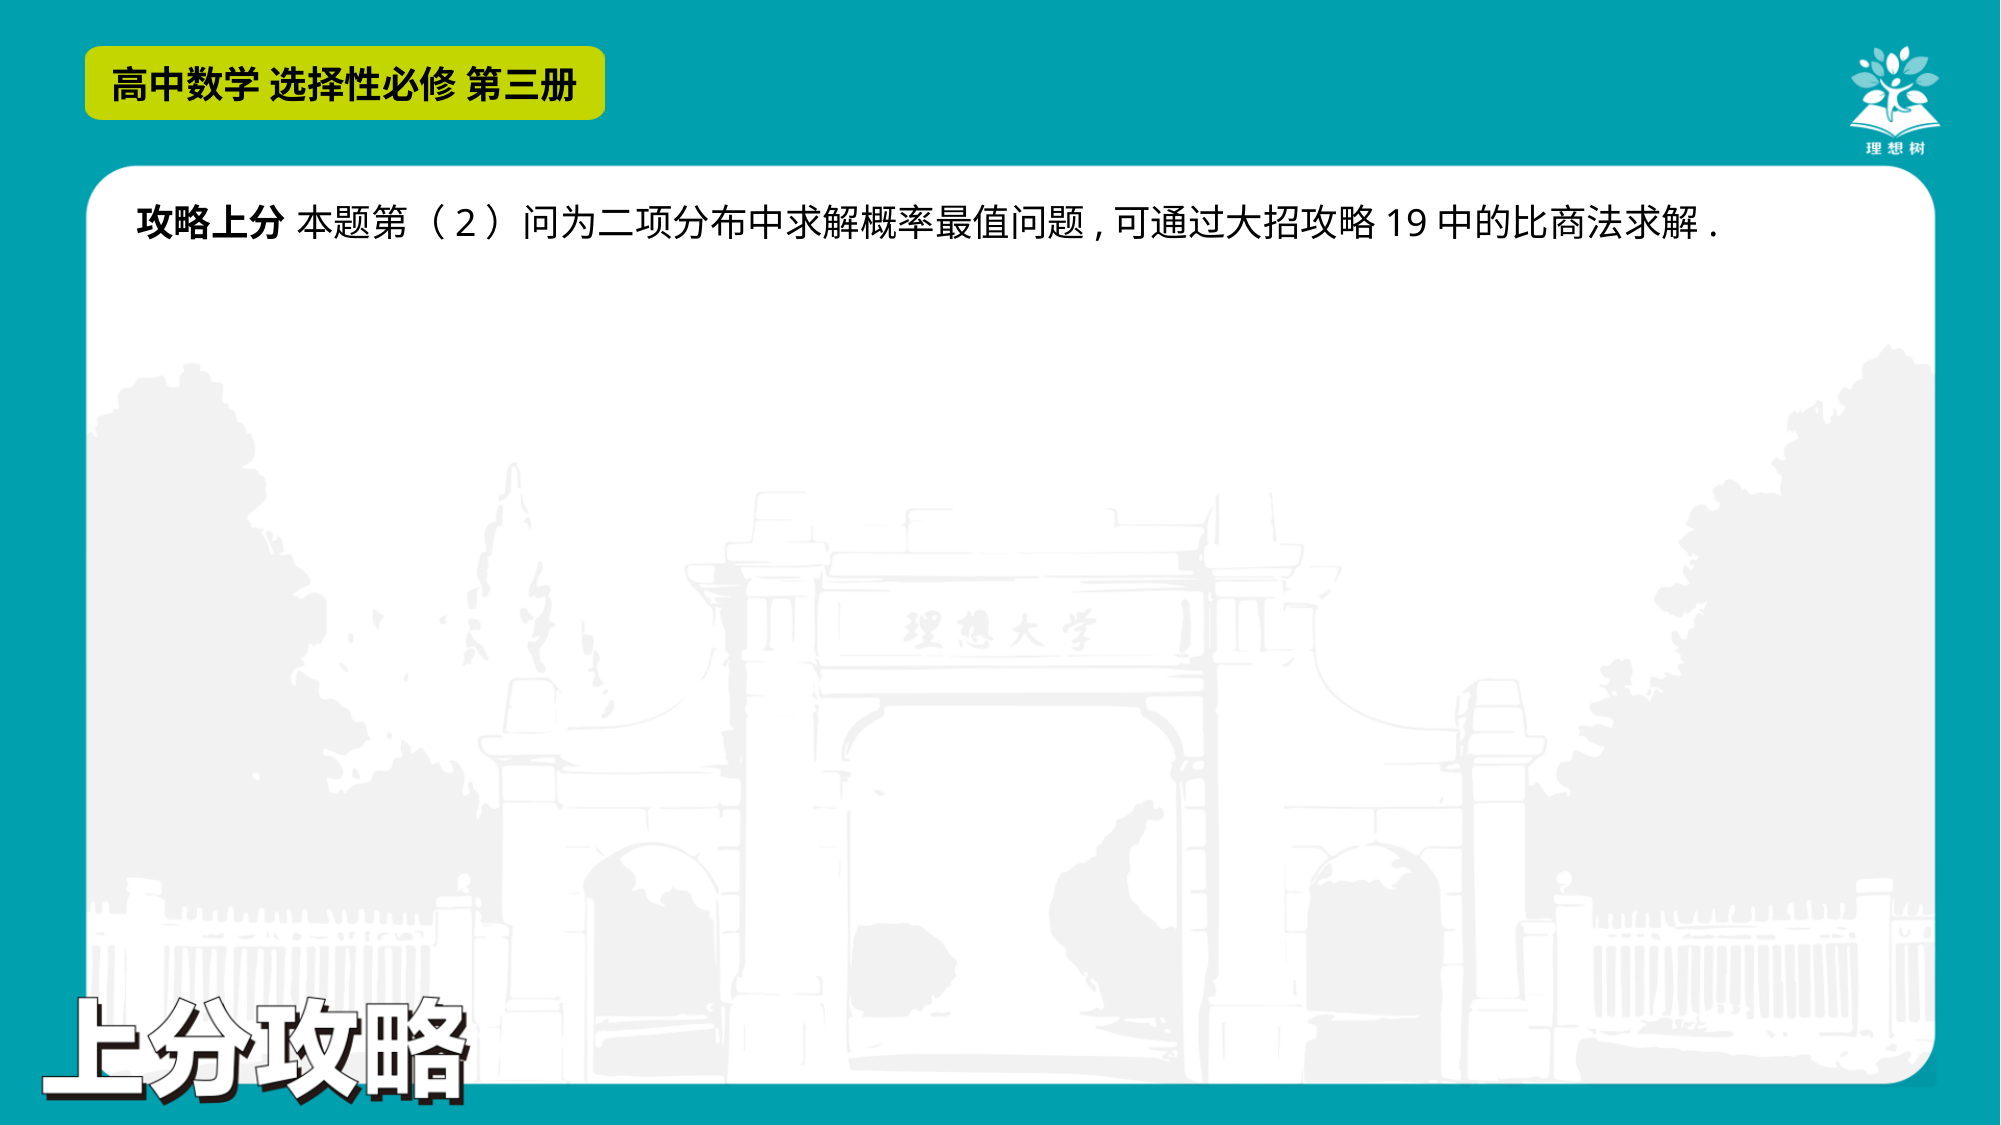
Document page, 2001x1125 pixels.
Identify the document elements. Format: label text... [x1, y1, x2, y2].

picture [0, 0, 2000, 1125]
text_box 攻略上分 本题第（2）问为二项分布中求解概率最值问题,可通过大招攻略19中的比商法求解. [136, 177, 1865, 237]
